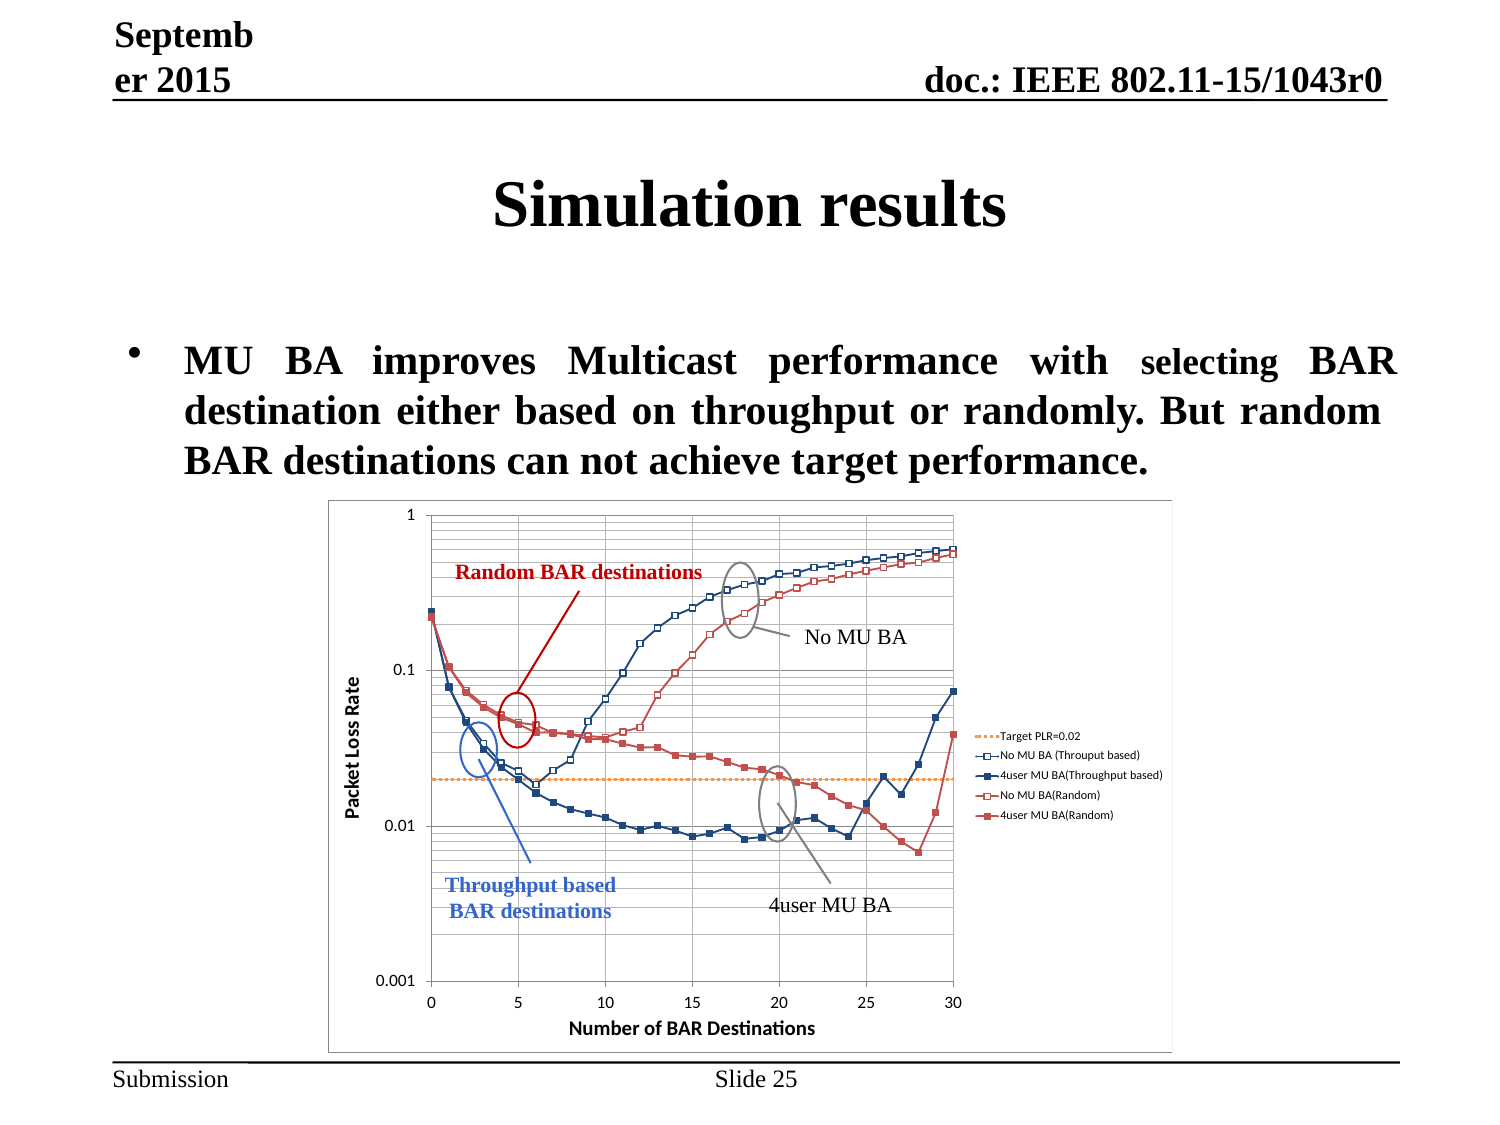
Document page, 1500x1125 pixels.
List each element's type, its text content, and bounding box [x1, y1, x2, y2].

title Simulation results [112, 112, 1388, 288]
slide_number Slide 25 [712, 1061, 800, 1093]
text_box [327, 499, 1173, 1053]
list MU BA improves Multicast performance with selecting BAR destination either based on throughput or randomly. But random BAR destinations can not achieve target performance. [112, 324, 1413, 1001]
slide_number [114, 54, 270, 101]
